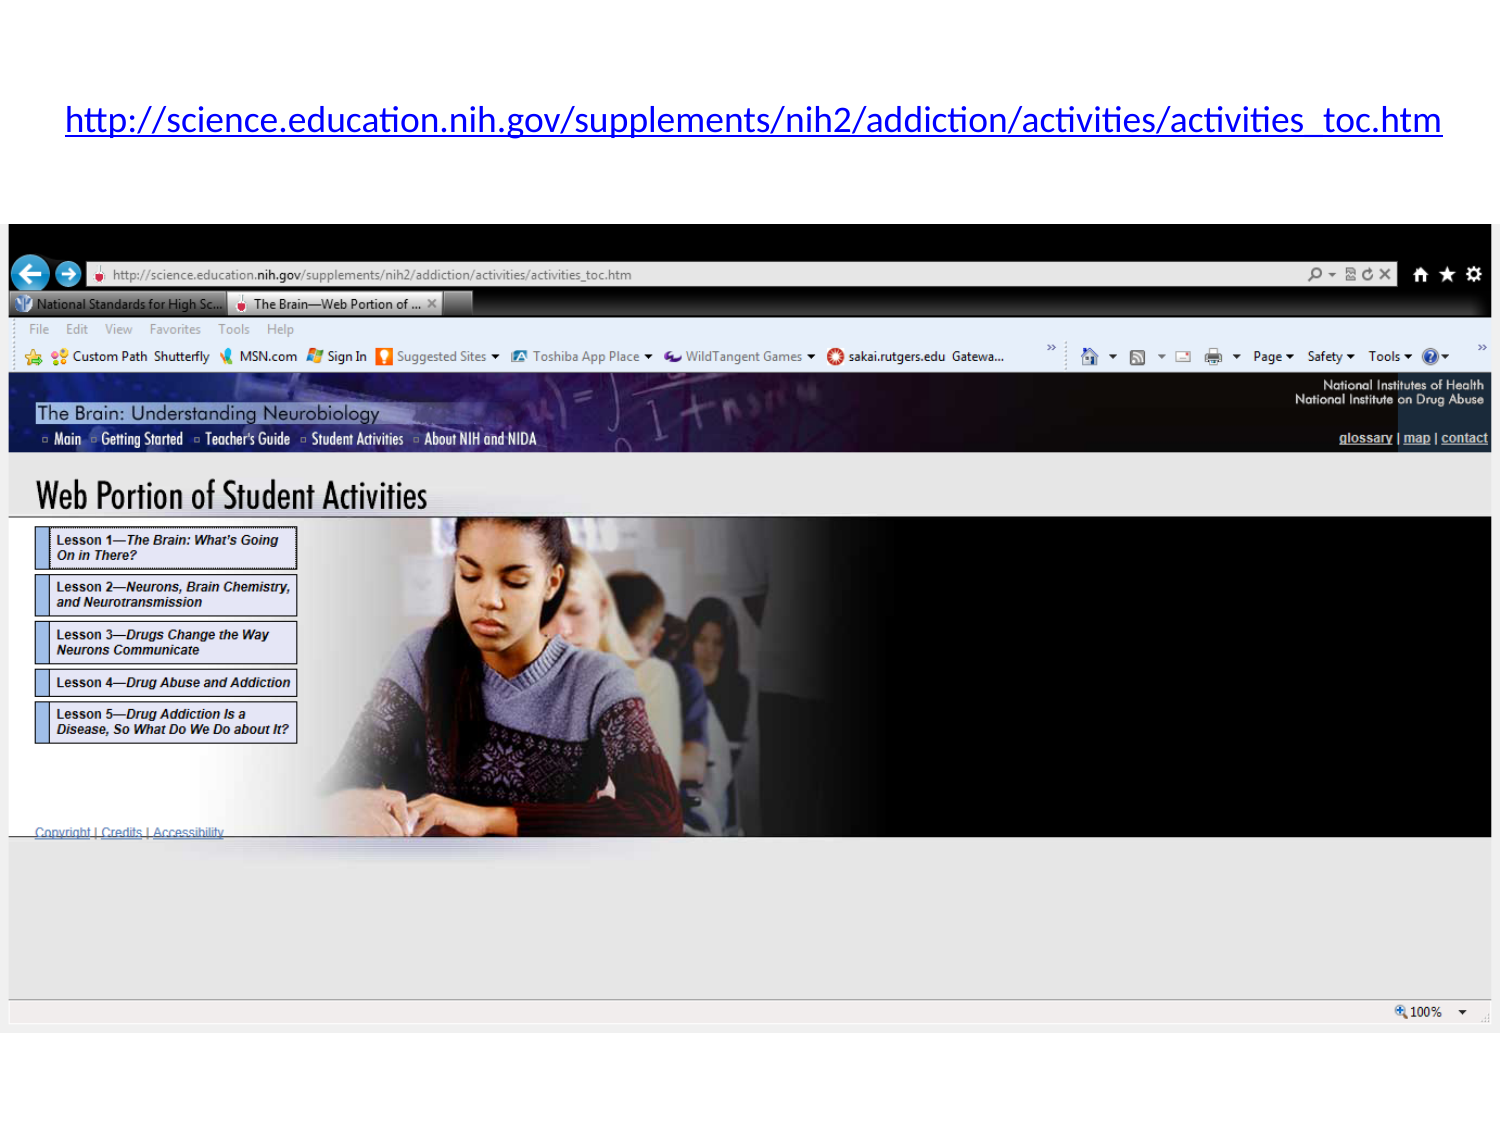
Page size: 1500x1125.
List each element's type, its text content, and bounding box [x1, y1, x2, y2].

text_box http://science.education.nih.gov/supplements/nih2/addiction/activities/activities_toc.htm [50, 87, 1500, 193]
picture [0, 224, 1500, 1033]
